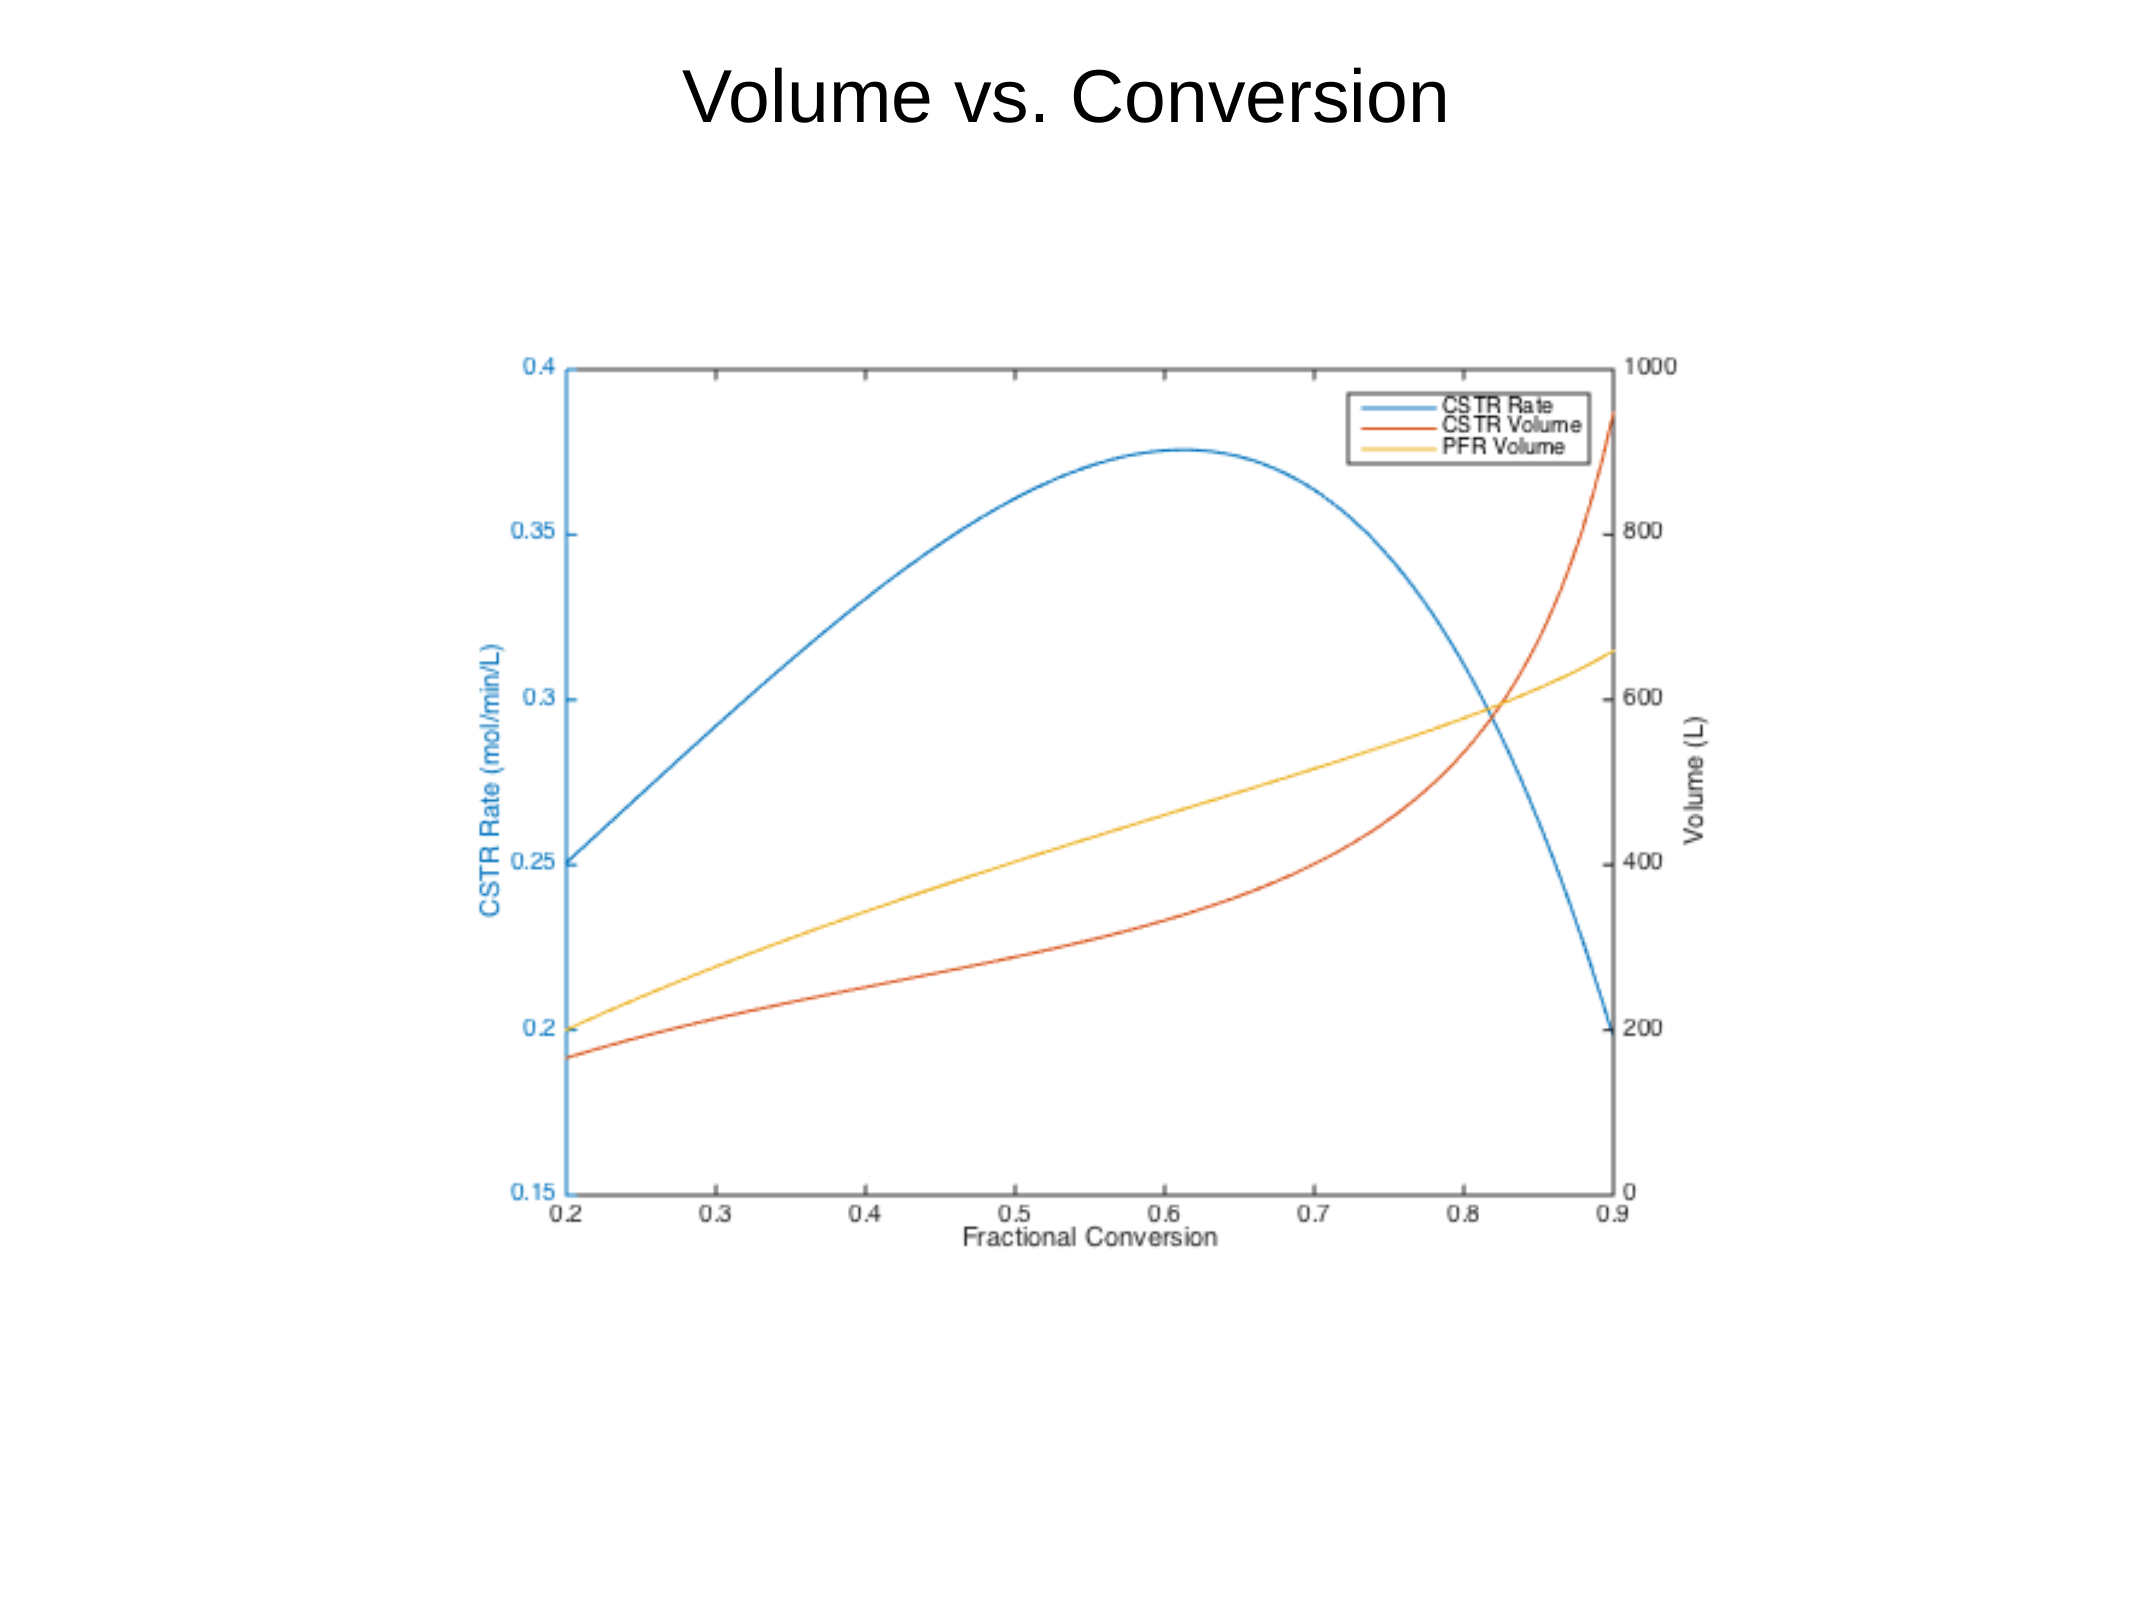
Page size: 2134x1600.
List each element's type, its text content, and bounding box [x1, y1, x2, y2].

title Volume vs. Conversion [208, 39, 1925, 248]
picture [391, 293, 1742, 1307]
